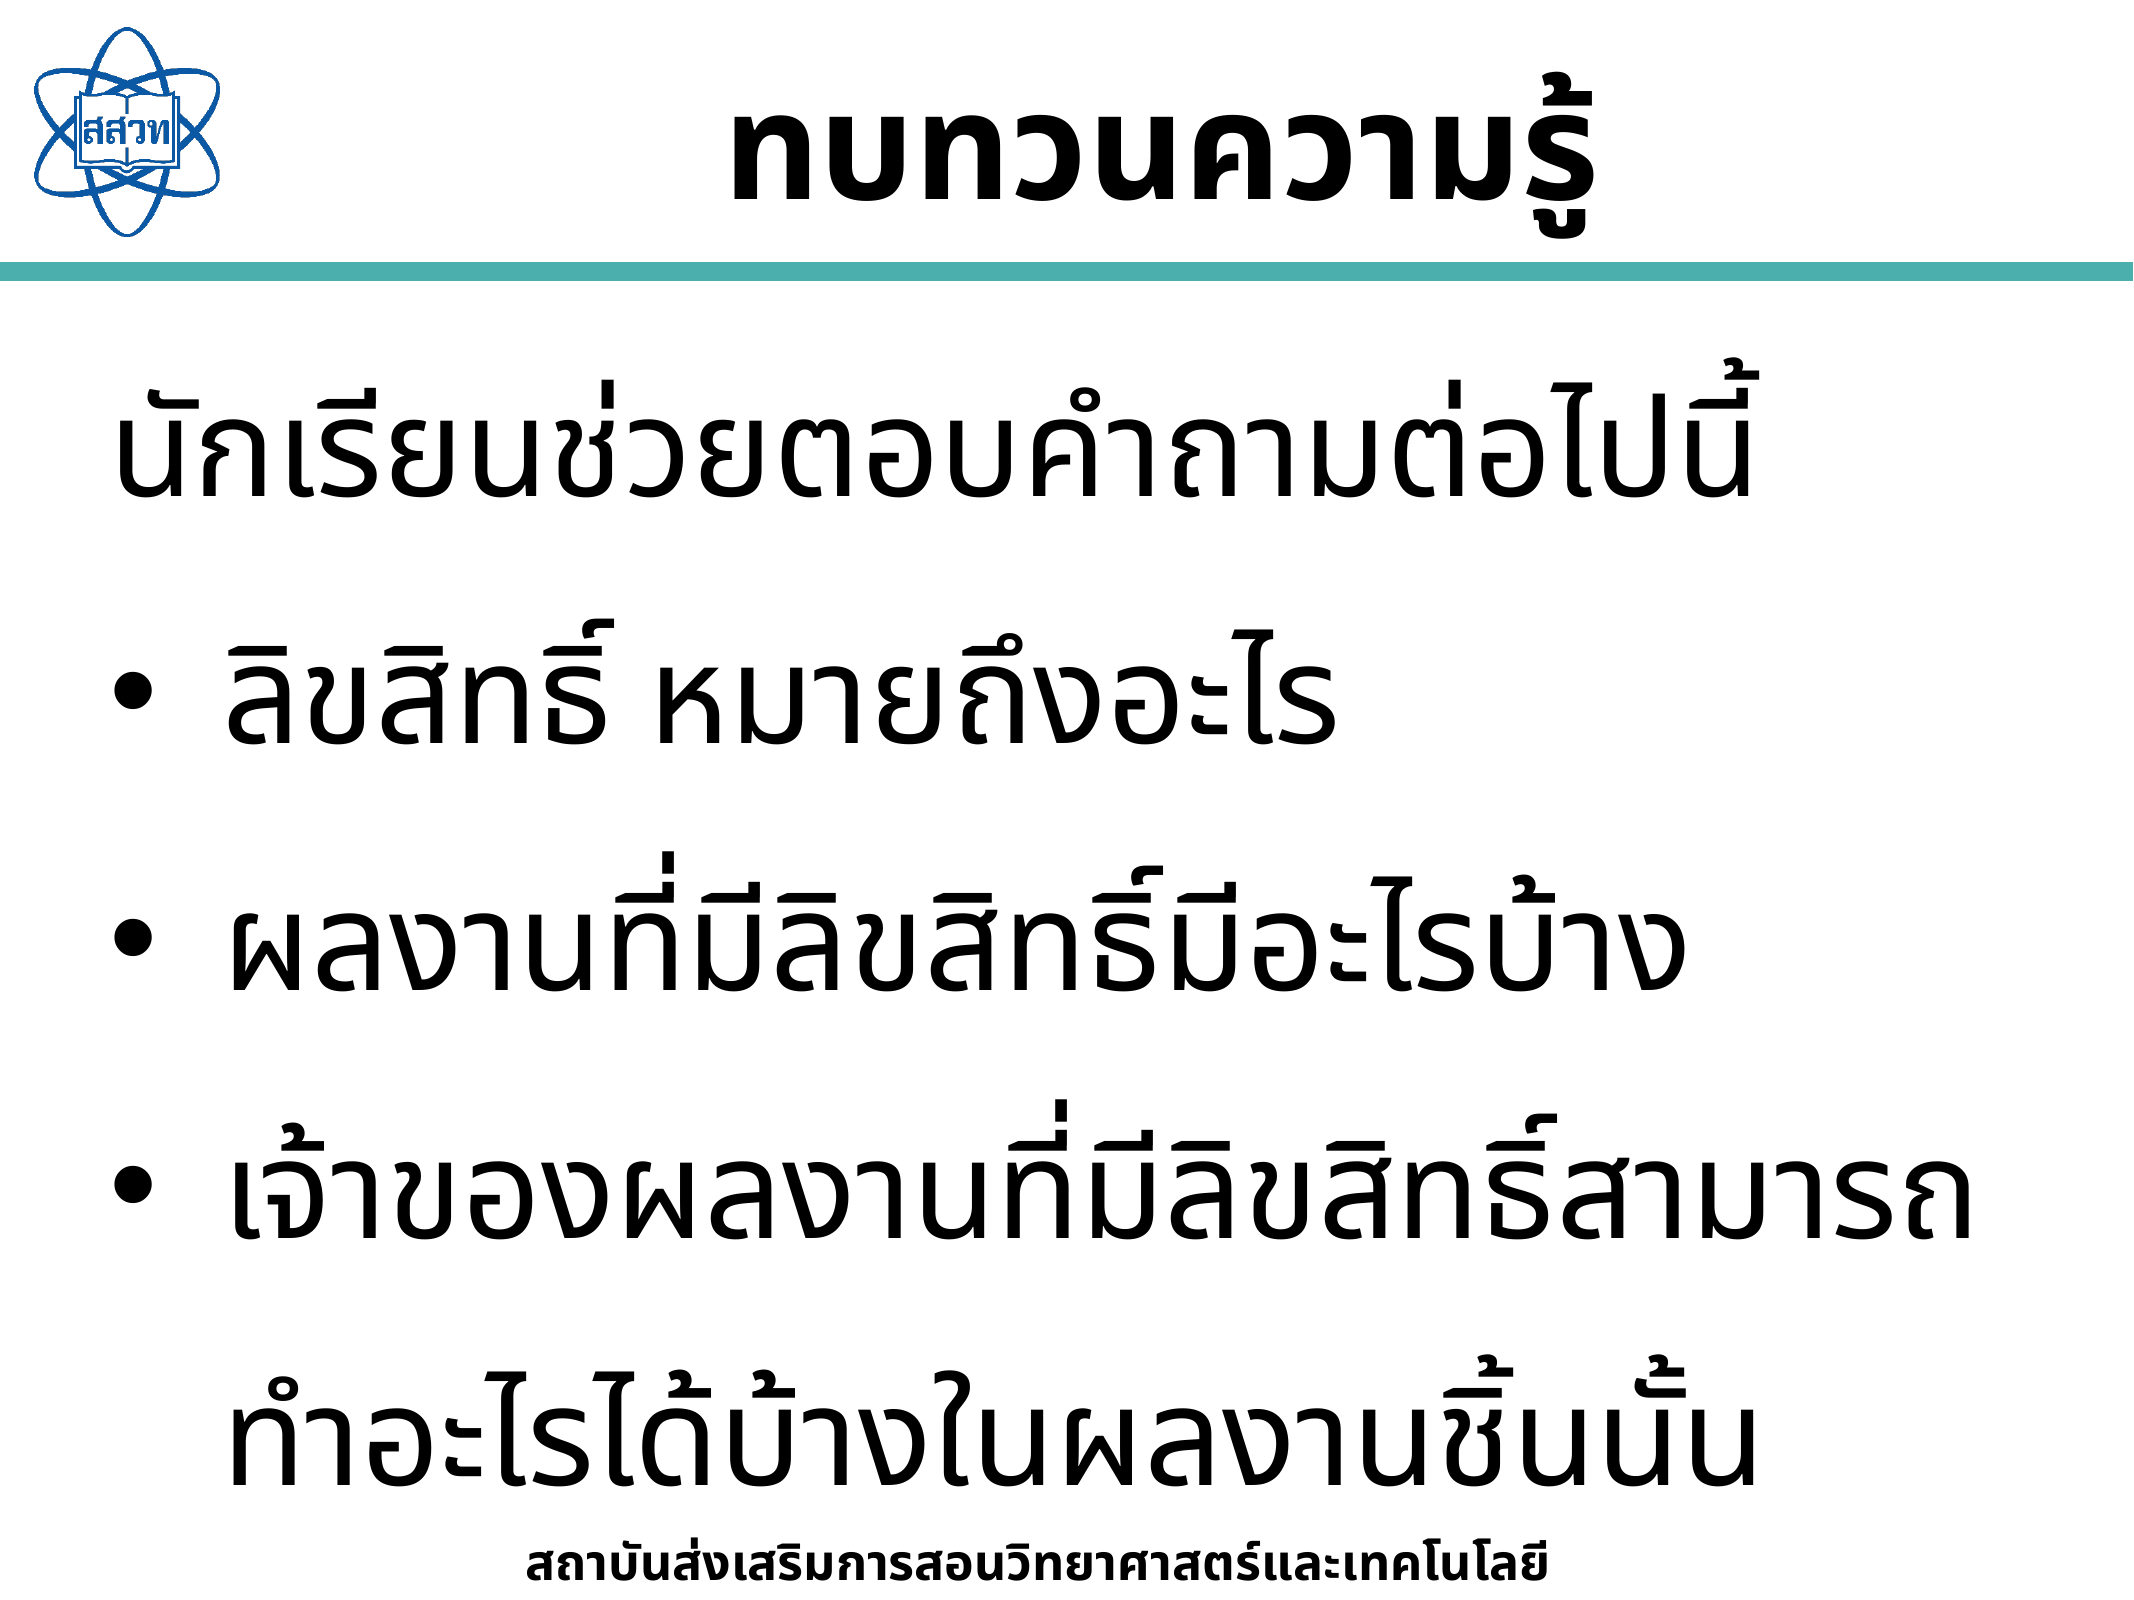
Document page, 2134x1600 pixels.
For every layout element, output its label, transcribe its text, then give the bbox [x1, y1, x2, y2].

picture [33, 27, 220, 237]
text_box ทบทวนความรู้ [259, 41, 2063, 238]
text_box สถาบันส่งเสริมการสอนวิทยาศาสตร์และเทคโนโลยี [74, 1522, 2002, 1589]
text_box นักเรียนช่วยตอบคำถามต่อไปนี้ ลิขสิทธิ์ หมายถึงอะไร ผลงานที่มีลิขสิทธิ์มีอะไรบ้าง เจ้าของผลงานที่มีลิขสิทธิ์สามารถทำอะไรได้บ้างในผลงานชิ้นนั้น [101, 274, 2087, 1522]
